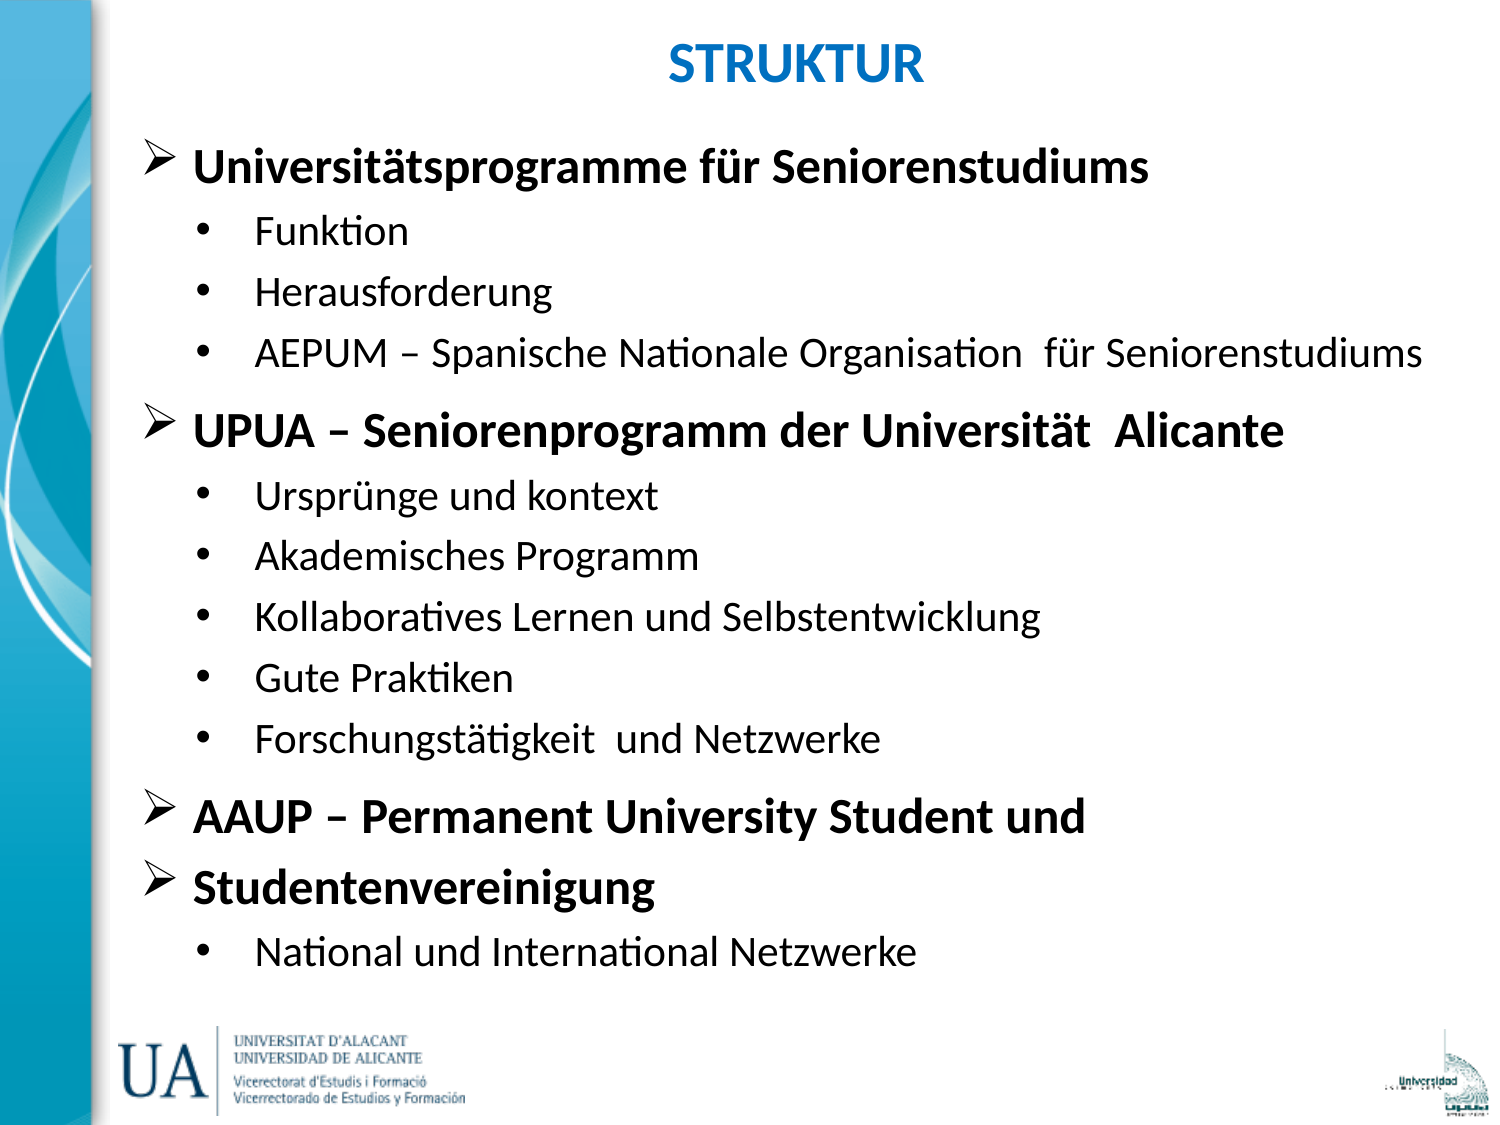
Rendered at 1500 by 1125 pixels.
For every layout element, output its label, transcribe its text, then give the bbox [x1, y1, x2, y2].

list Universitätsprogramme für Seniorenstudiums Funktion Herausforderung AEPUM – Spanische Nationale Organisation für Seniorenstudiums UPUA – Seniorenprogramm der Universität Alicante Ursprünge und kontext Akademisches Programm Kollaboratives Lernen und Selbstentwicklung Gute Praktiken Forschungstätigkeit und Netzwerke AAUP – Permanent University Student und Studentenvereinigung National und International Netzwerke [125, 125, 1450, 1000]
title STRUKTUR [112, 0, 1483, 119]
picture [0, 0, 110, 1125]
picture [1384, 1029, 1489, 1118]
picture [118, 1026, 465, 1116]
